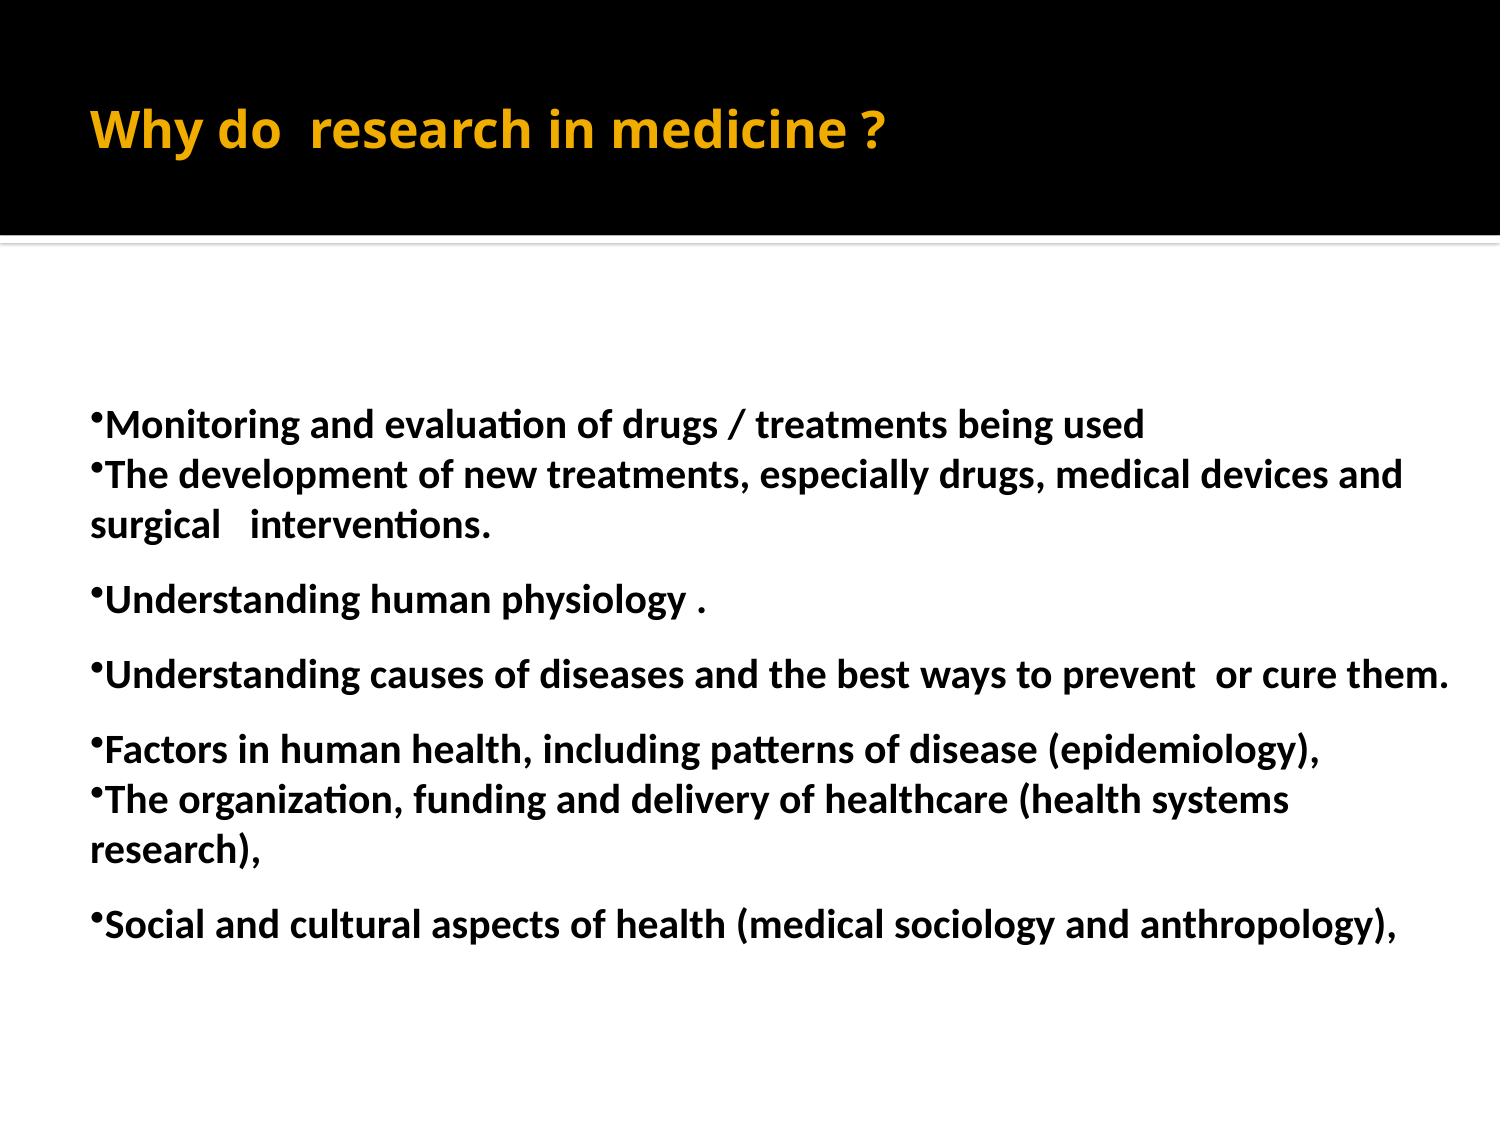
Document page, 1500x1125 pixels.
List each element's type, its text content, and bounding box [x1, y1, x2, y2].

text_box Monitoring and evaluation of drugs / treatments being used The development of new treatments, especially drugs, medical devices and surgical interventions. Understanding human physiology . Understanding causes of diseases and the best ways to prevent or cure them. Factors in human health, including patterns of disease (epidemiology), The organization, funding and delivery of healthcare (health systems research), Social and cultural aspects of health (medical sociology and anthropology), [75, 364, 1475, 955]
title Why do research in medicine ? [75, 24, 1425, 231]
